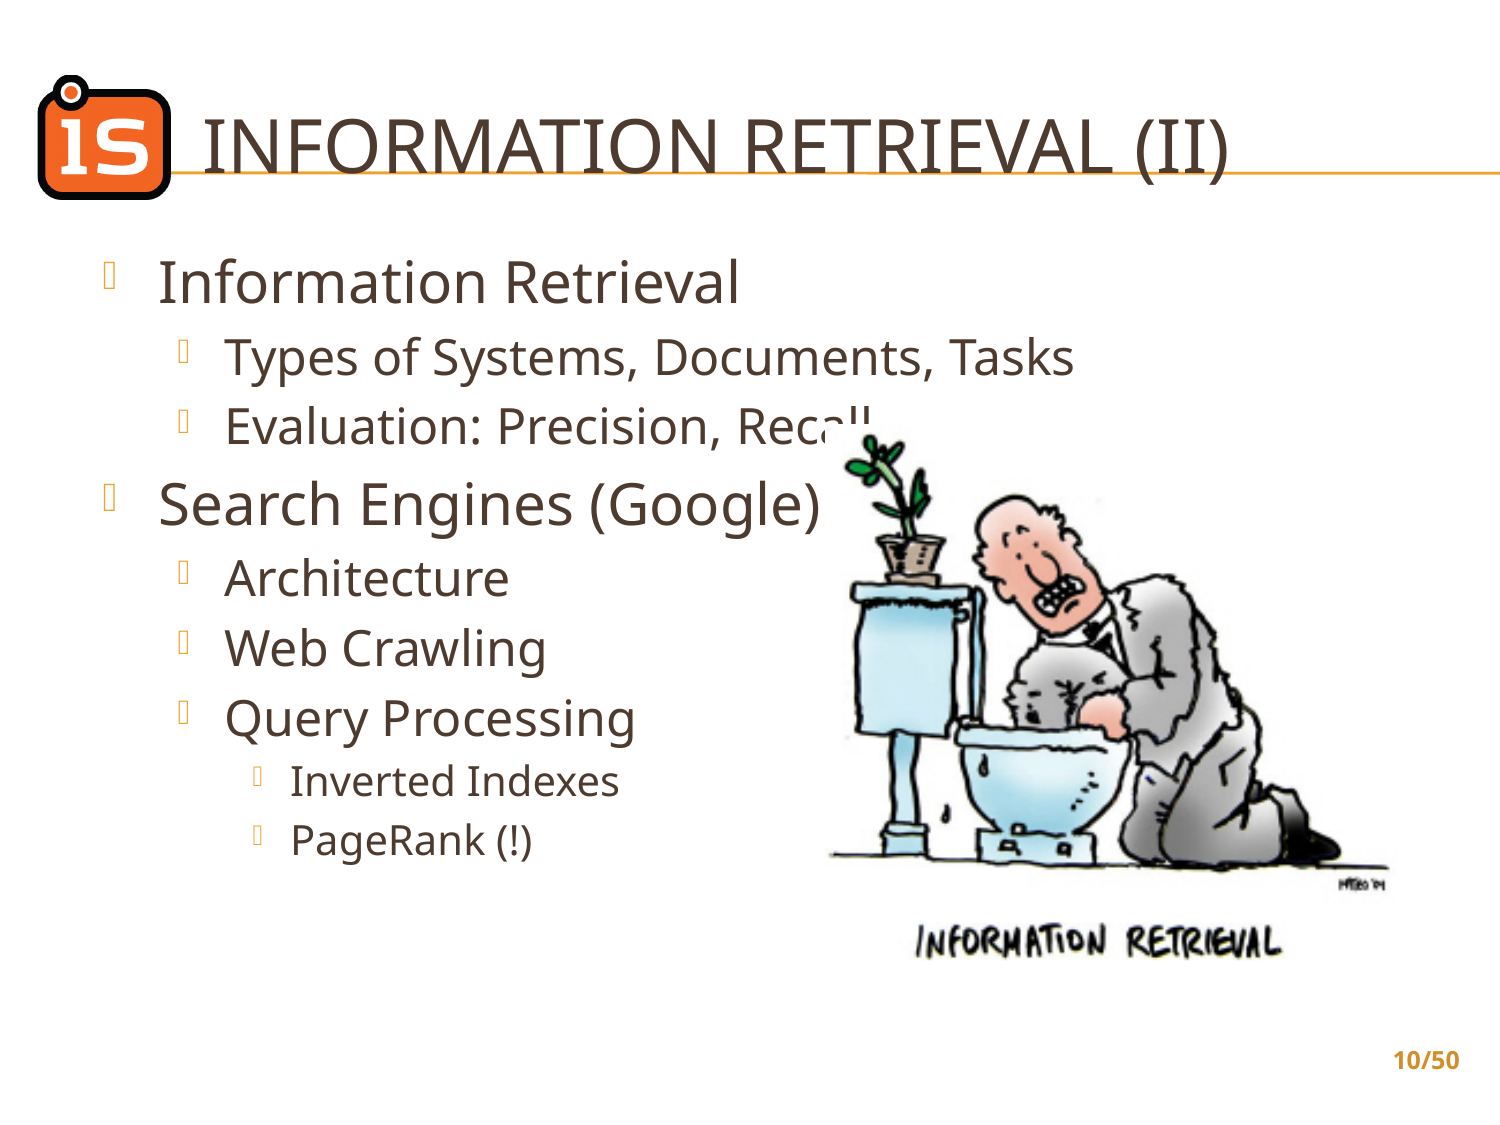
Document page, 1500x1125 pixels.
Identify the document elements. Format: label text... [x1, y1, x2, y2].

picture [824, 424, 1421, 995]
title INFORMATION RETRIEVAL (II) [187, 75, 1463, 213]
picture [37, 75, 171, 200]
slide_number 10/50 [1350, 1037, 1475, 1079]
list Information Retrieval Types of Systems, Documents, Tasks Evaluation: Precision, Recall Search Engines (Google) Architecture Web Crawling Query Processing Inverted Indexes PageRank (!) [87, 237, 1338, 1038]
